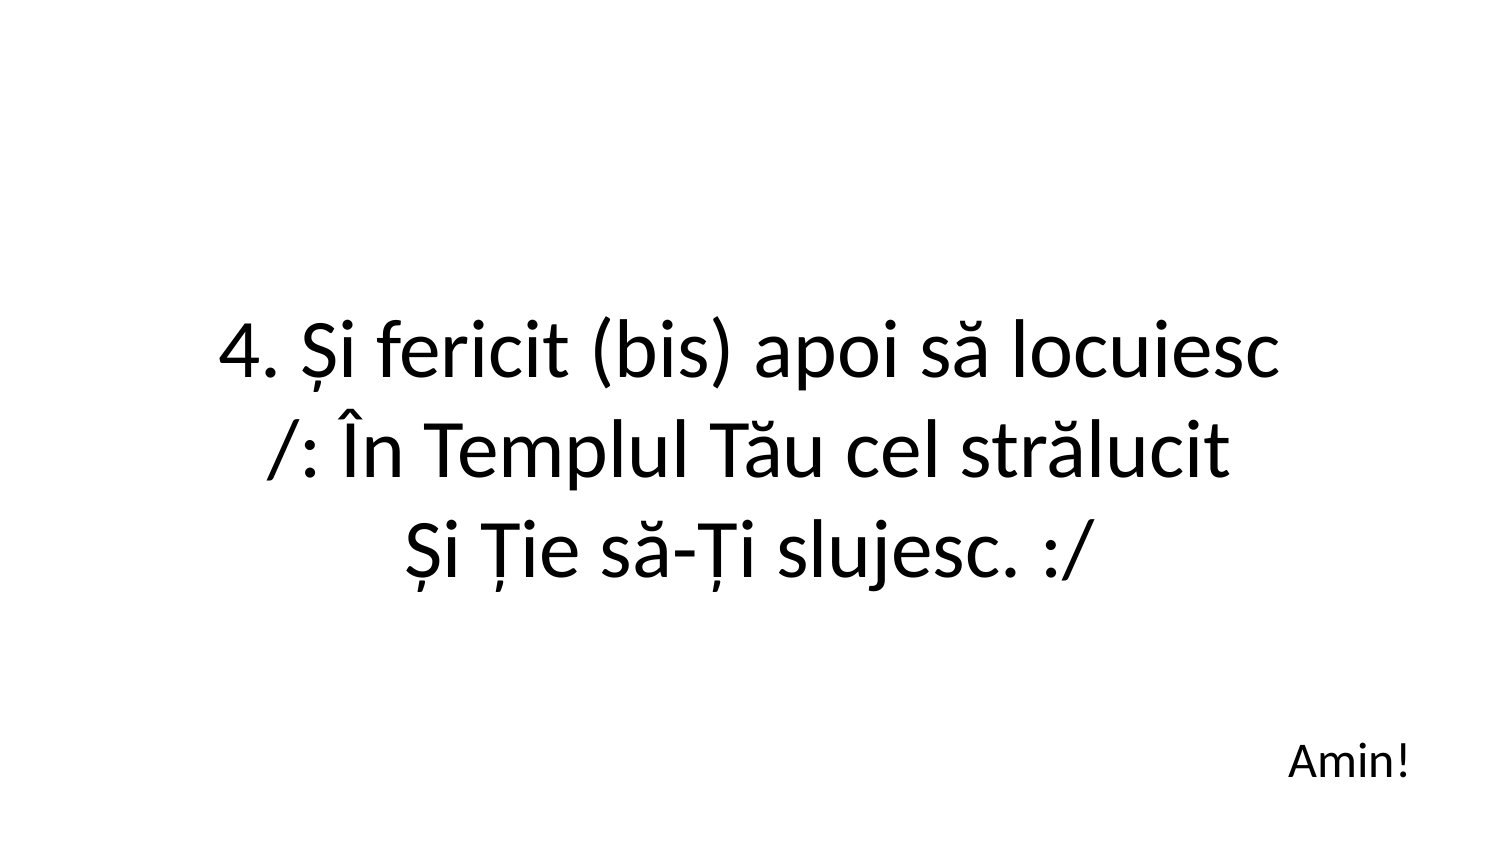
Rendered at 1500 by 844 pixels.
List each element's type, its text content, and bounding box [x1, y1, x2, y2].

text_box Amin! [1273, 674, 1427, 795]
text_box 4. Și fericit (bis) apoi să locuiesc /: În Templul Tău cel strălucit Și Ție să-Ți slujesc. :/ [203, 242, 1297, 602]
